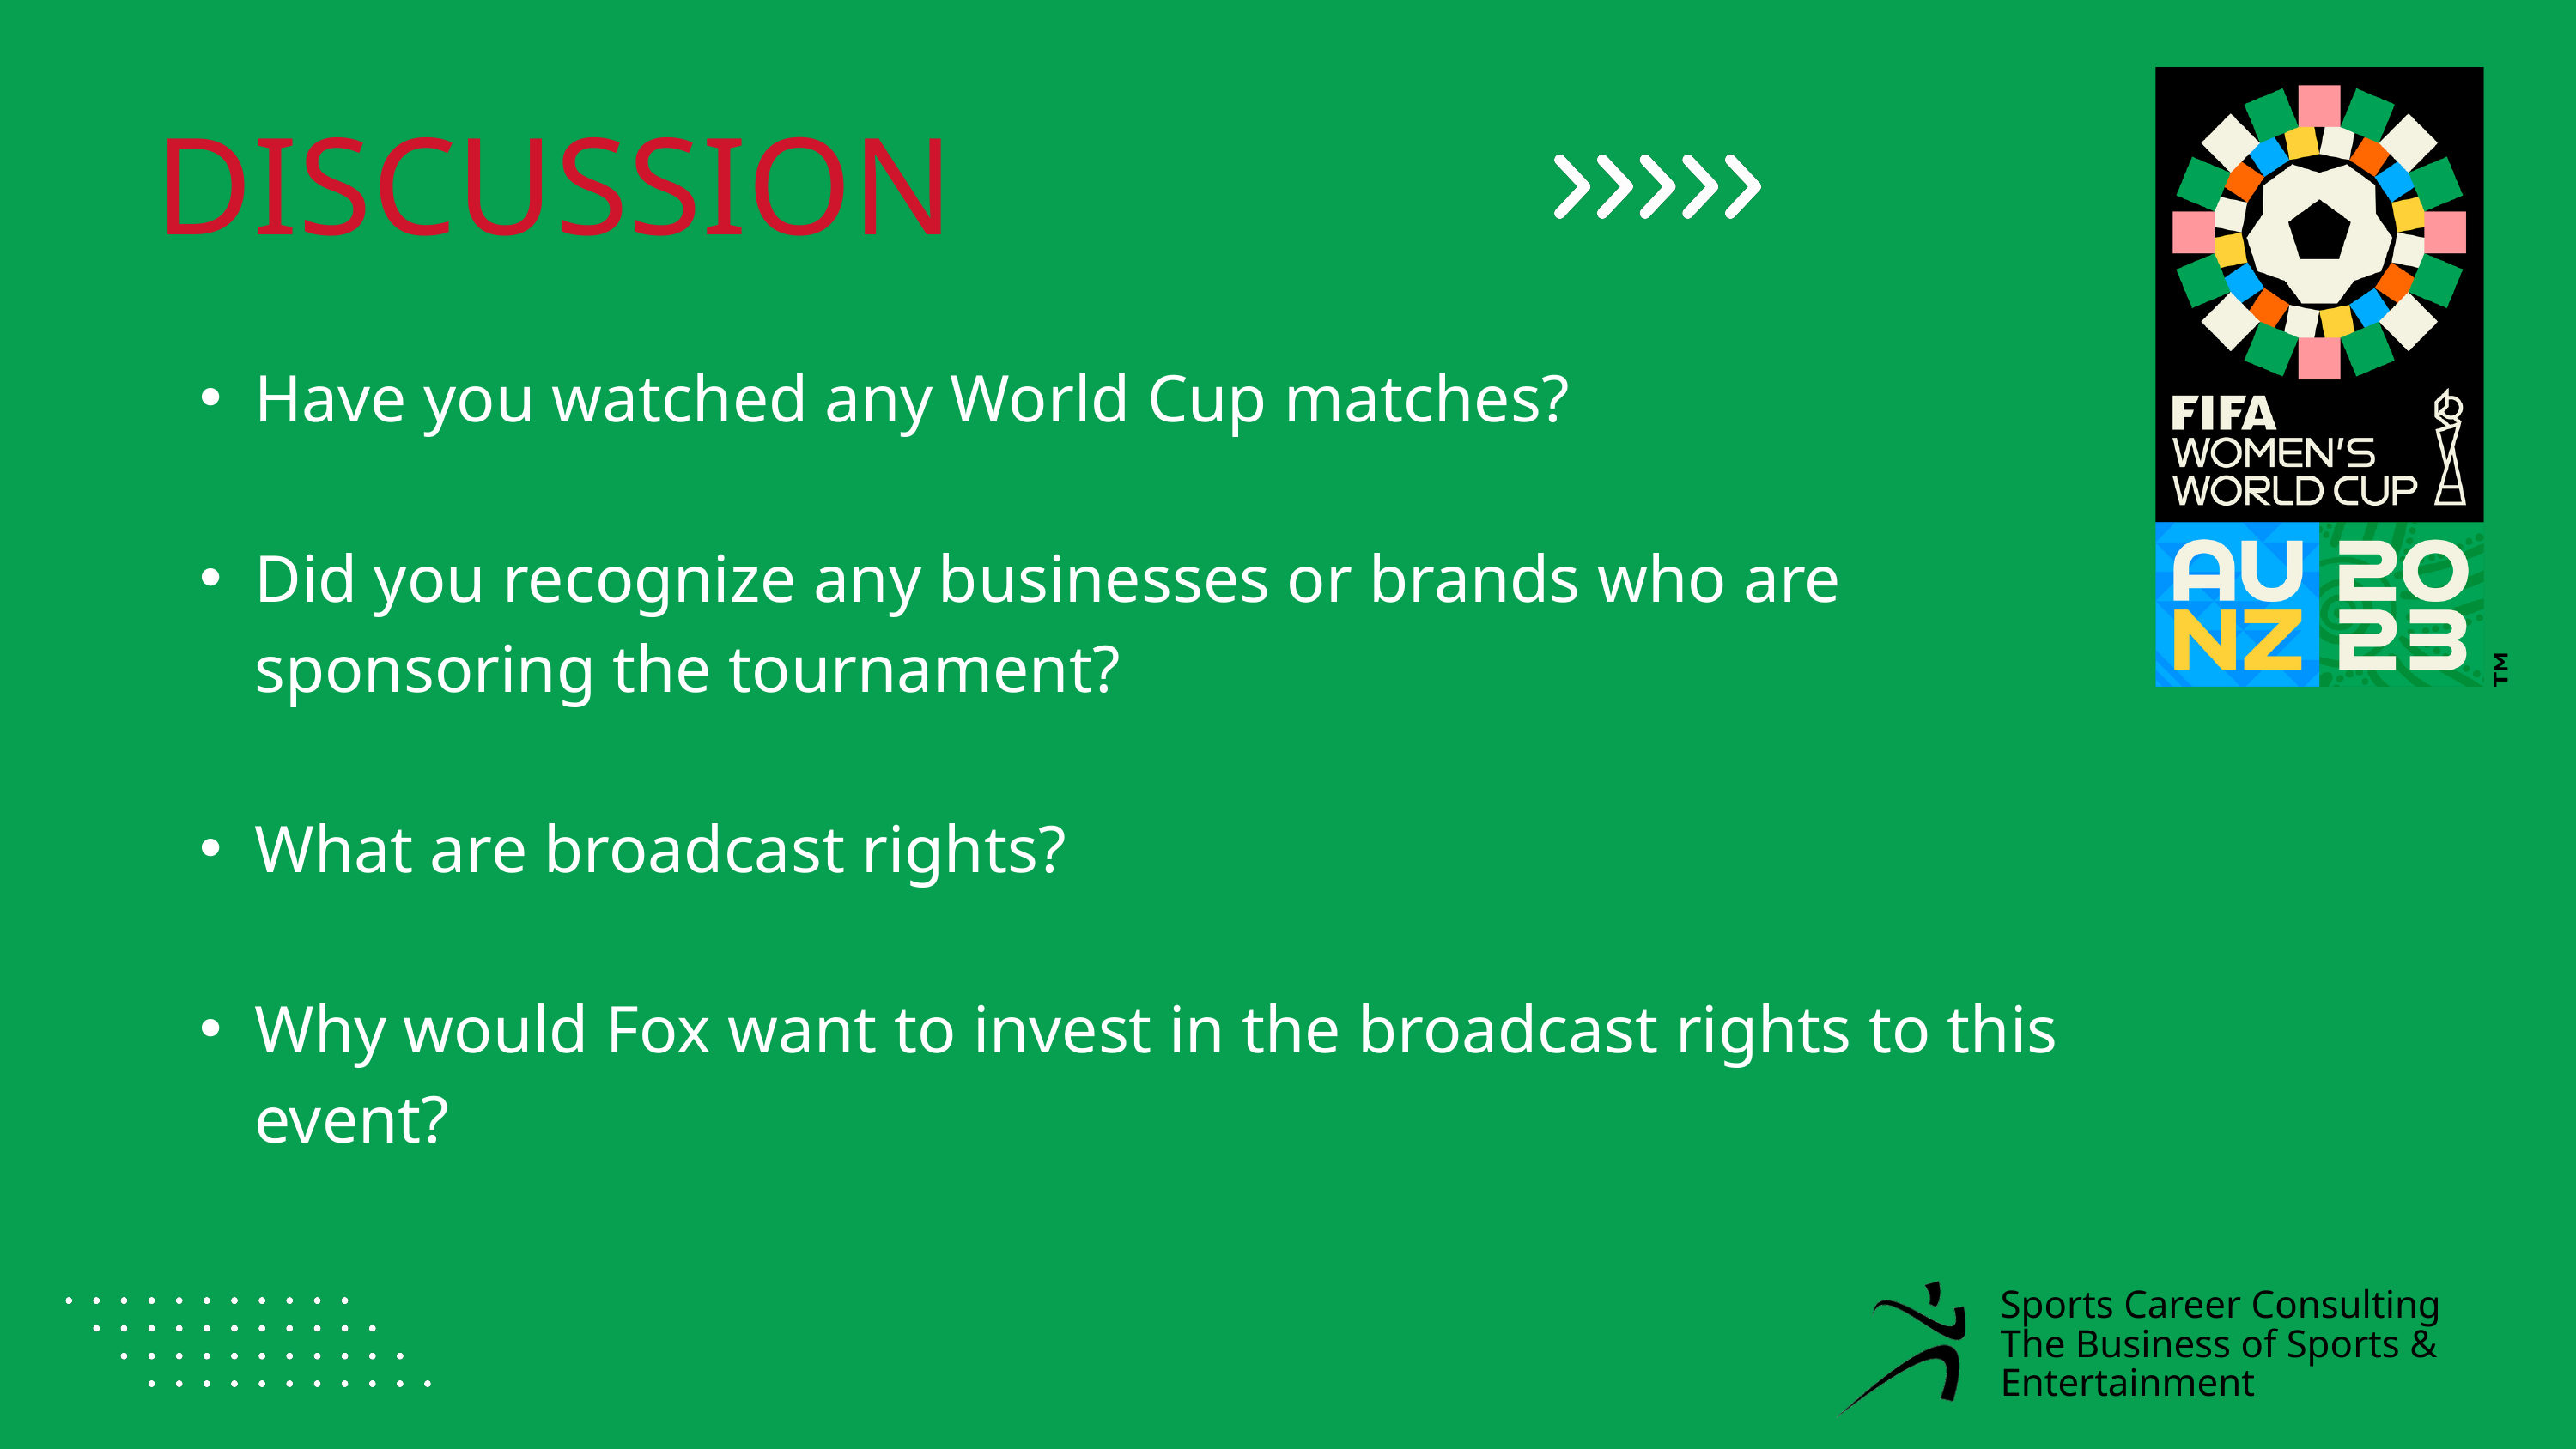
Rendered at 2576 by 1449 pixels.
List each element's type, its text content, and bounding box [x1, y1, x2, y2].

text_box DISCUSSION [155, 114, 1152, 263]
text_box [1553, 154, 1762, 219]
text_box [1836, 1281, 1966, 1418]
text_box Have you watched any World Cup matches? Did you recognize any businesses or brands who are sponsoring the tournament? What are broadcast rights? Why would Fox want to invest in the broadcast rights to this event? [144, 344, 2073, 1156]
text_box [2129, 67, 2508, 687]
text_box [65, 1297, 431, 1387]
text_box Sports Career Consulting The Business of Sports & Entertainment [2000, 1286, 2508, 1404]
